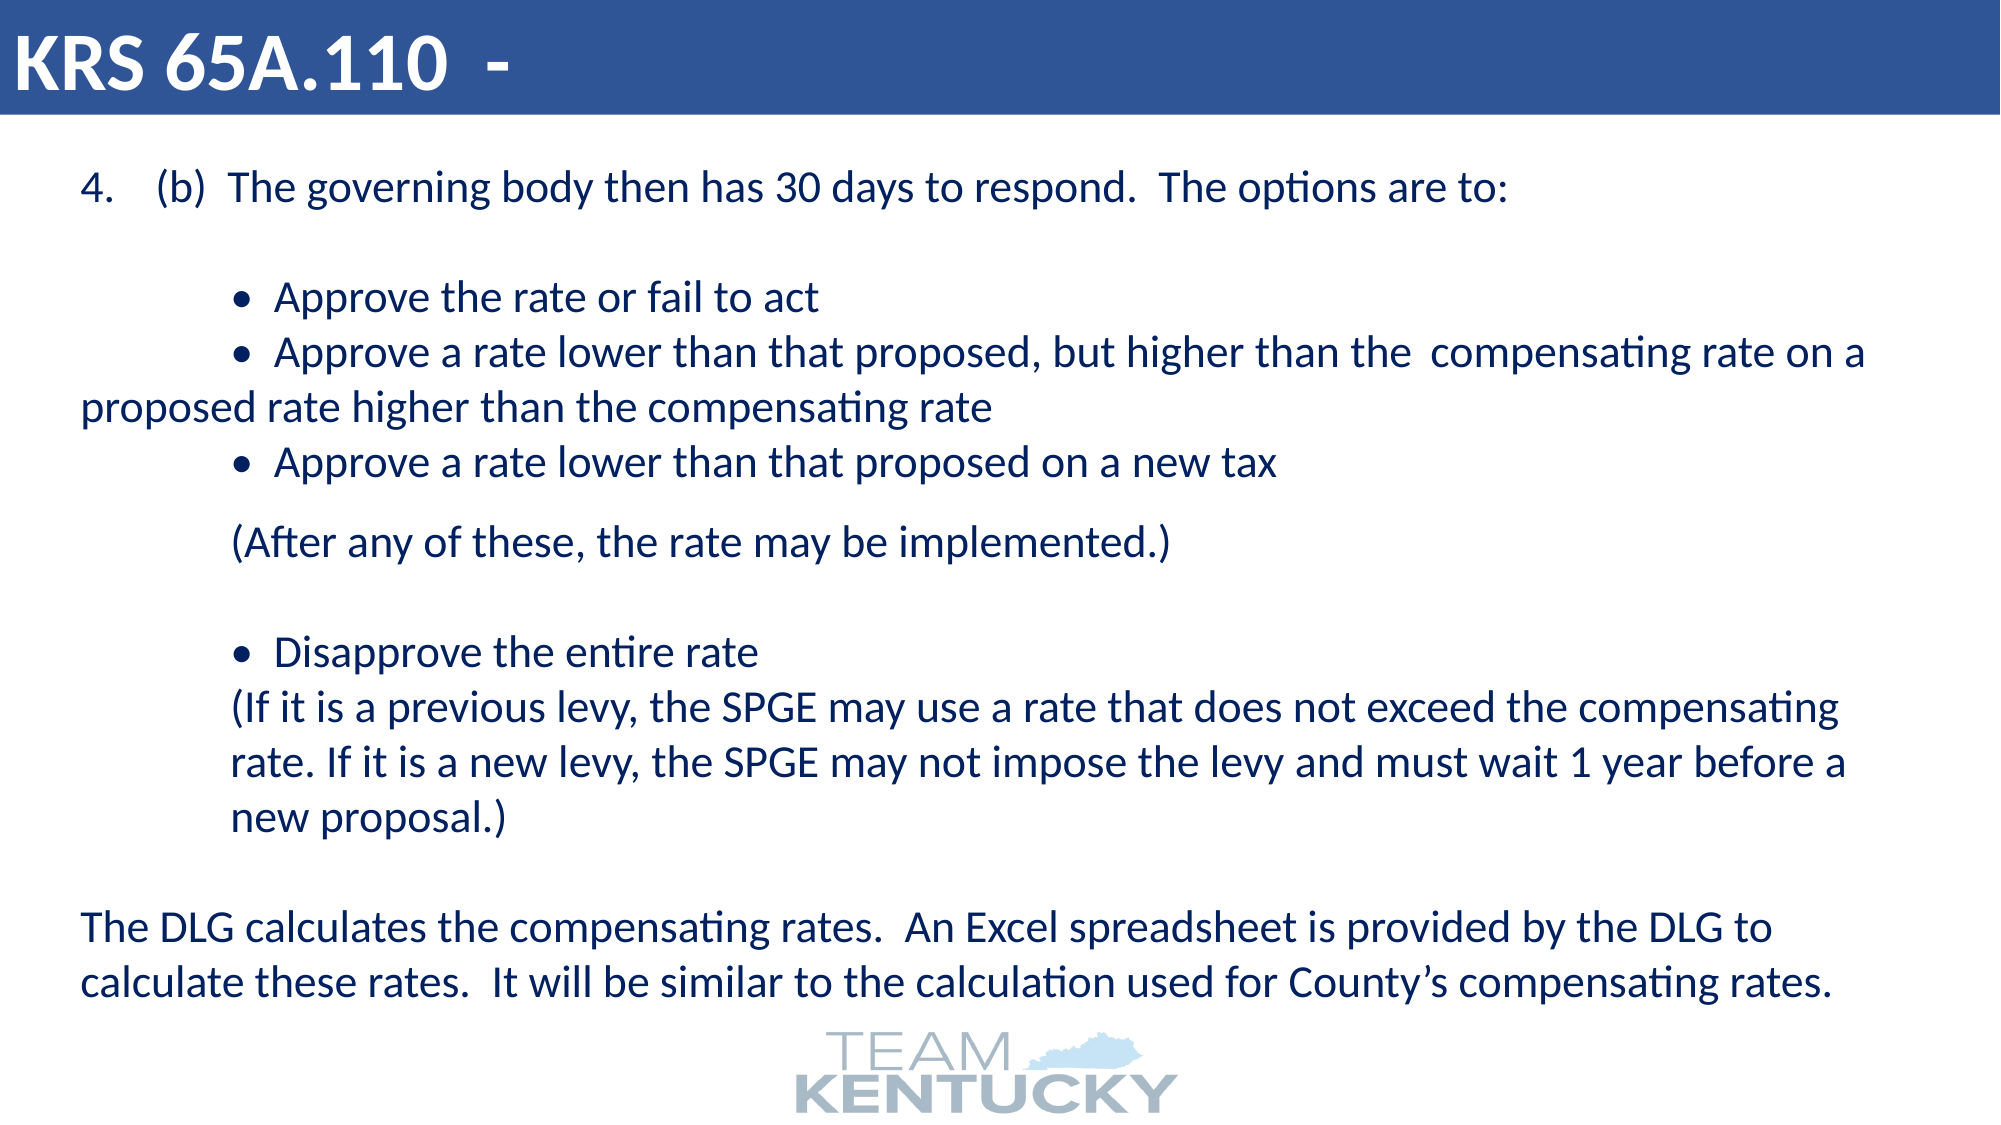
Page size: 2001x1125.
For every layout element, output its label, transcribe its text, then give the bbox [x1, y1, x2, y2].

text_box (b) The governing body then has 30 days to respond. The options are to: • Approve the rate or fail to act • Approve a rate lower than that proposed, but higher than the compensating rate on a proposed rate higher than the compensating rate • Approve a rate lower than that proposed on a new tax (After any of these, the rate may be implemented.) • Disapprove the entire rate (If it is a previous levy, the SPGE may use a rate that does not exceed the compensating rate. If it is a new levy, the SPGE may not impose the levy and must wait 1 year before a new proposal.) The DLG calculates the compensating rates. An Excel spreadsheet is provided by the DLG to calculate these rates. It will be similar to the calculation used for County’s compensating rates. [65, 149, 1935, 1014]
text_box KRS 65A.110 - [0, 0, 2000, 115]
picture [790, 1030, 1183, 1115]
